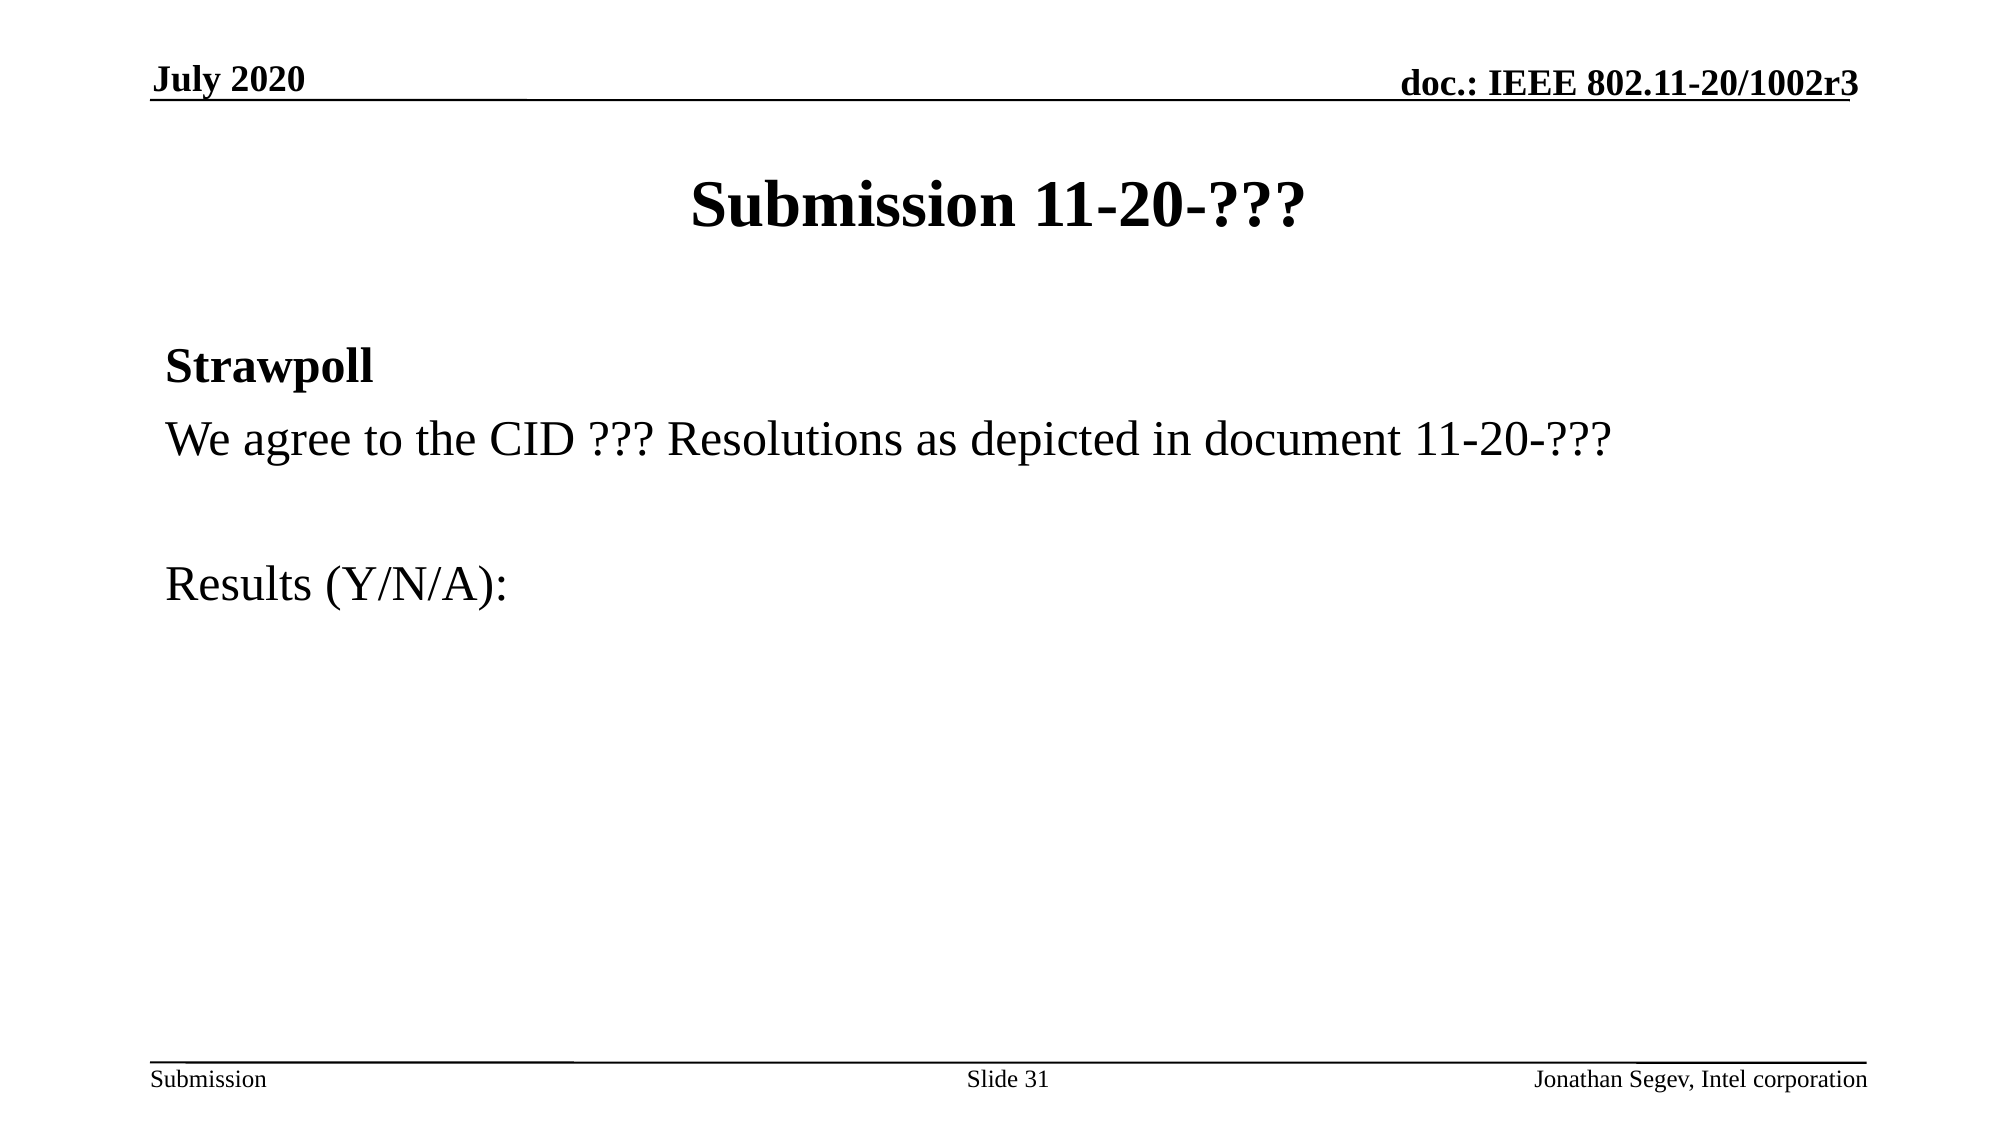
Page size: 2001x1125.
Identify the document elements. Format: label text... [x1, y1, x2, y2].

slide_number Slide 31 [950, 1061, 1067, 1123]
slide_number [152, 54, 563, 100]
title Submission 11-20-??? [149, 112, 1850, 288]
list Strawpoll We agree to the CID ??? Resolutions as depicted in document 11-20-??? Results (Y/N/A): [149, 324, 1850, 1000]
footer Jonathan Segev, Intel corporation [1171, 1061, 1869, 1093]
